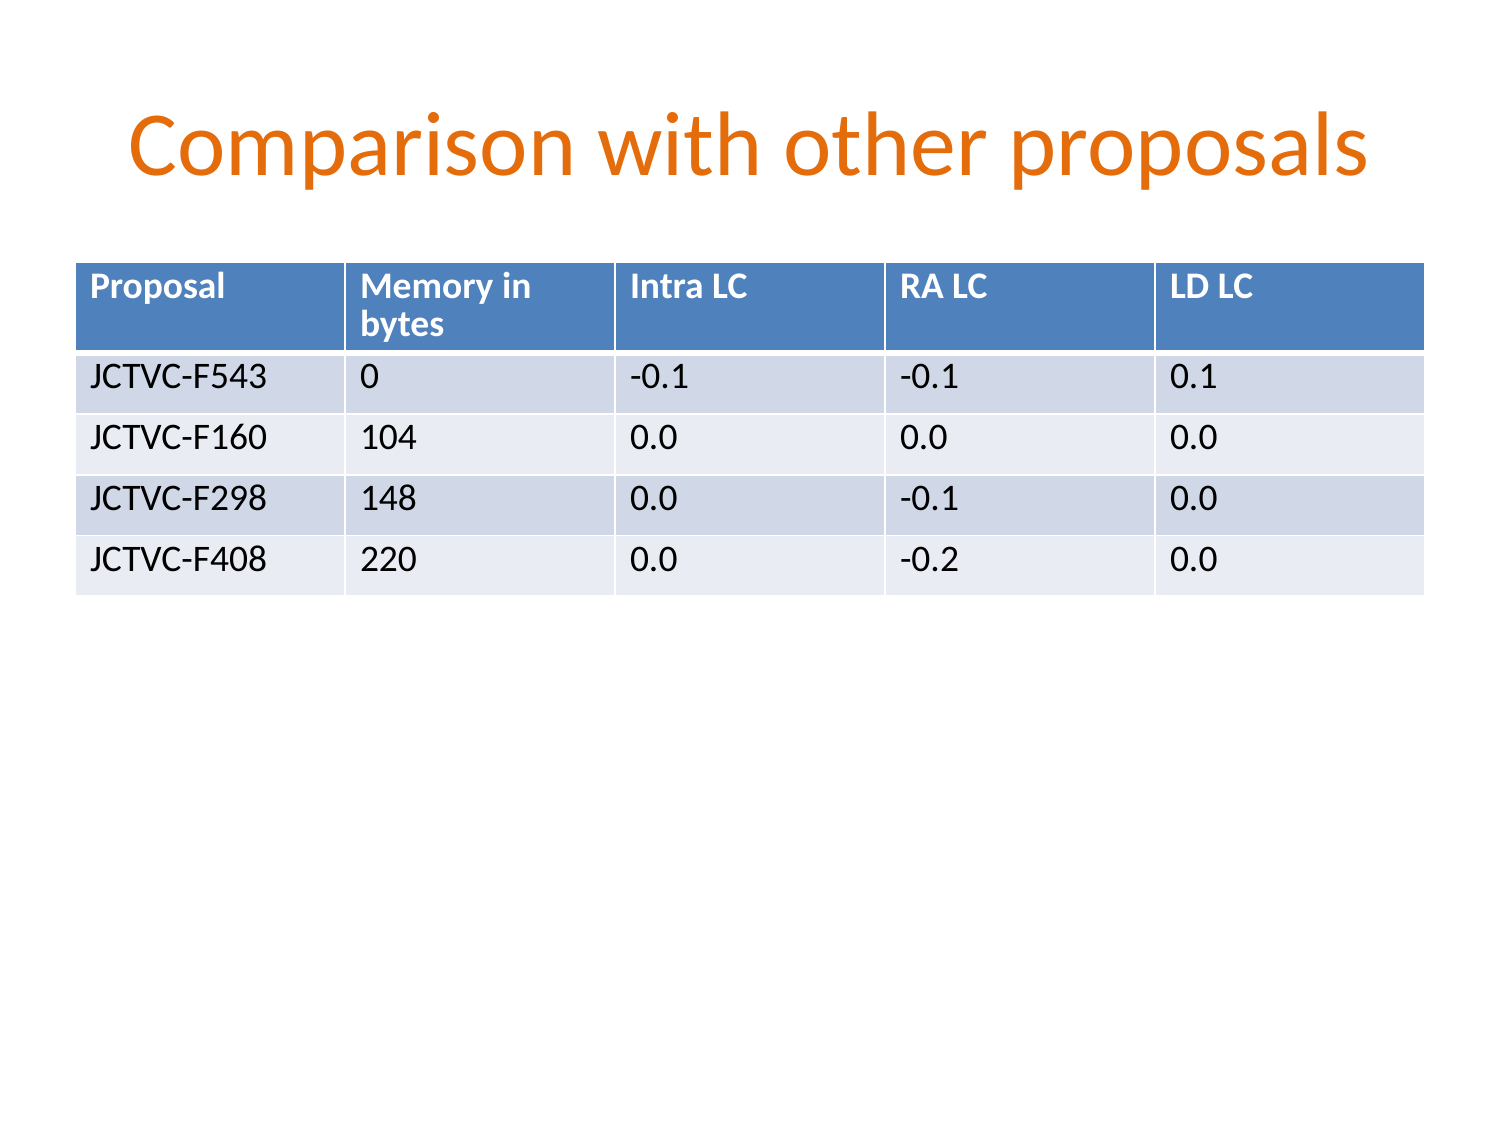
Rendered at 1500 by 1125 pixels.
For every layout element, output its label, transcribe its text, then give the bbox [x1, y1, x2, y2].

table_cell 220 [346, 536, 614, 595]
table_cell 0.0 [886, 415, 1154, 474]
title Comparison with other proposals [75, 45, 1425, 233]
table_header RA LC [886, 263, 1154, 350]
table_cell 0.1 [1156, 356, 1424, 413]
table_cell -0.2 [886, 536, 1154, 595]
table_cell 104 [346, 415, 614, 474]
table_cell 0.0 [616, 476, 884, 535]
table_cell JCTVC-F408 [76, 536, 344, 595]
table_header LD LC [1156, 263, 1424, 350]
table_cell 0.0 [1156, 415, 1424, 474]
table_header Proposal [76, 263, 344, 350]
table_cell 0.0 [1156, 536, 1424, 595]
table_cell 0.0 [616, 536, 884, 595]
table_cell JCTVC-F298 [76, 476, 344, 535]
table_cell JCTVC-F543 [76, 356, 344, 413]
table_cell 0.0 [1156, 476, 1424, 535]
table_header Memory in bytes [346, 263, 614, 350]
table_cell JCTVC-F160 [76, 415, 344, 474]
table_cell 0 [346, 356, 614, 413]
table_cell 148 [346, 476, 614, 535]
table_header Intra LC [616, 263, 884, 350]
table_cell -0.1 [886, 476, 1154, 535]
table_cell -0.1 [886, 356, 1154, 413]
table_cell -0.1 [616, 356, 884, 413]
table_cell 0.0 [616, 415, 884, 474]
